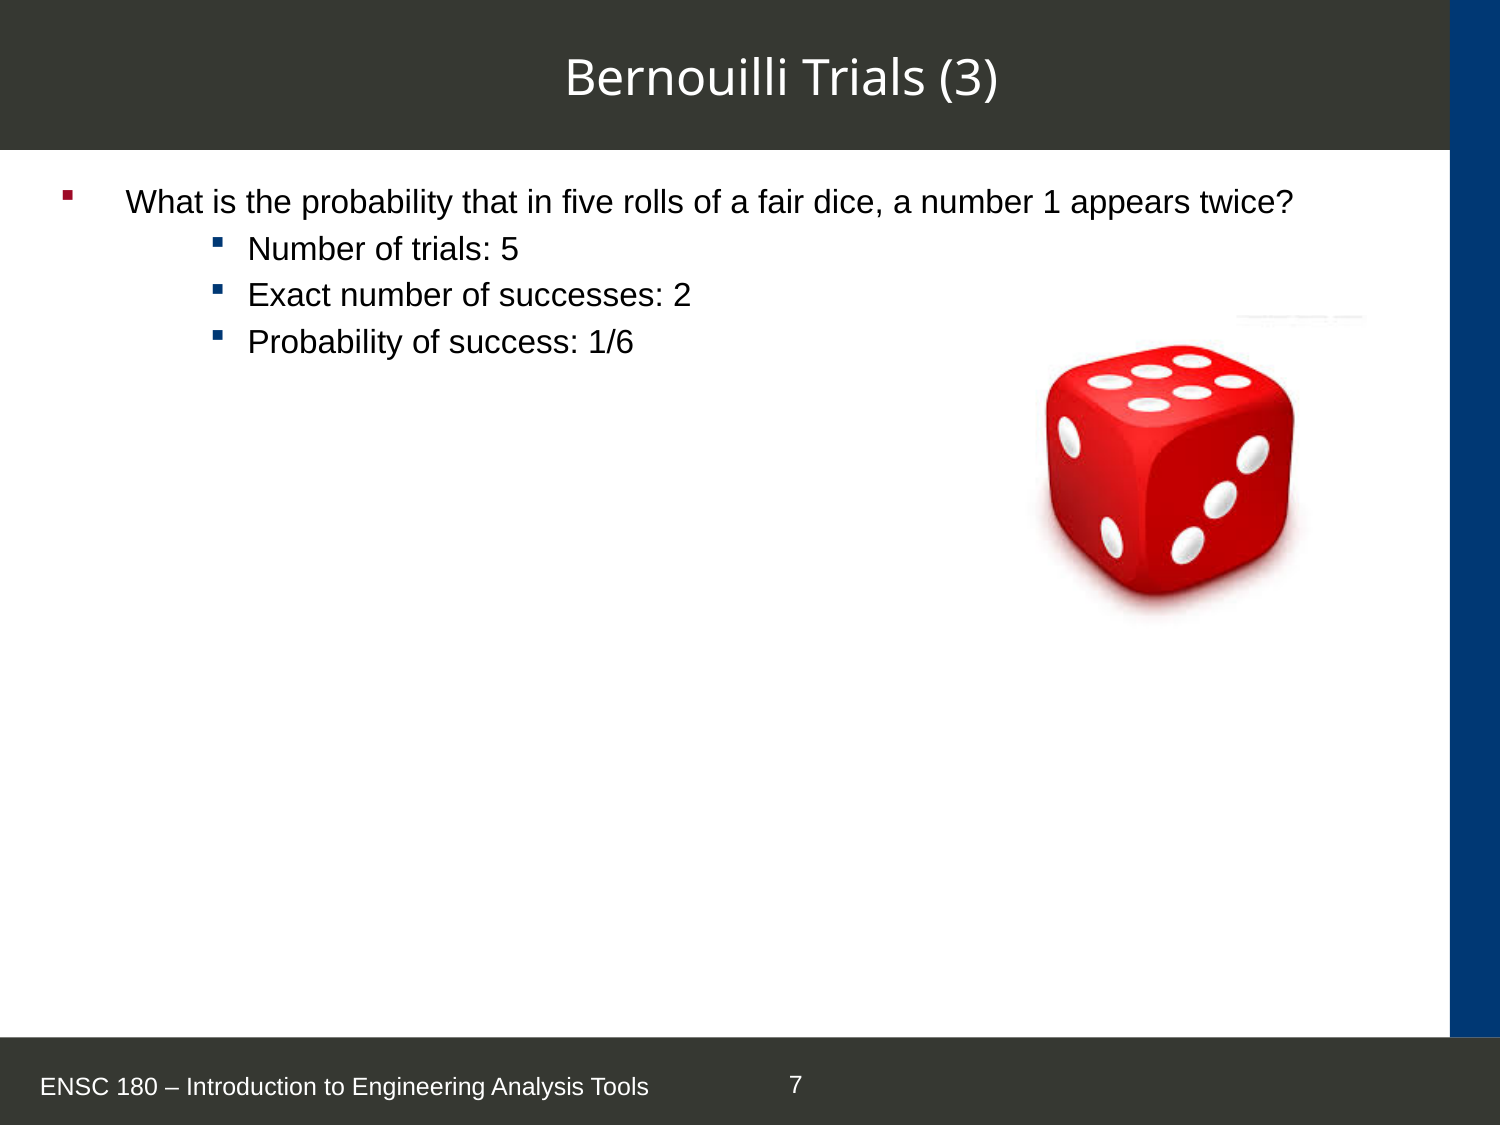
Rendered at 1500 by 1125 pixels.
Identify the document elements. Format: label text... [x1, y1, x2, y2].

footer ENSC 180 – Introduction to Engineering Analysis Tools [24, 1062, 701, 1113]
list What is the probability that in five rolls of a fair dice, a number 1 appears twice? Number of trials: 5 Exact number of successes: 2 Probability of success: 1/6 [45, 172, 1438, 420]
text_box [0, 0, 1500, 75]
title Bernouilli Trials (3) [112, 75, 1450, 138]
picture [973, 315, 1367, 630]
